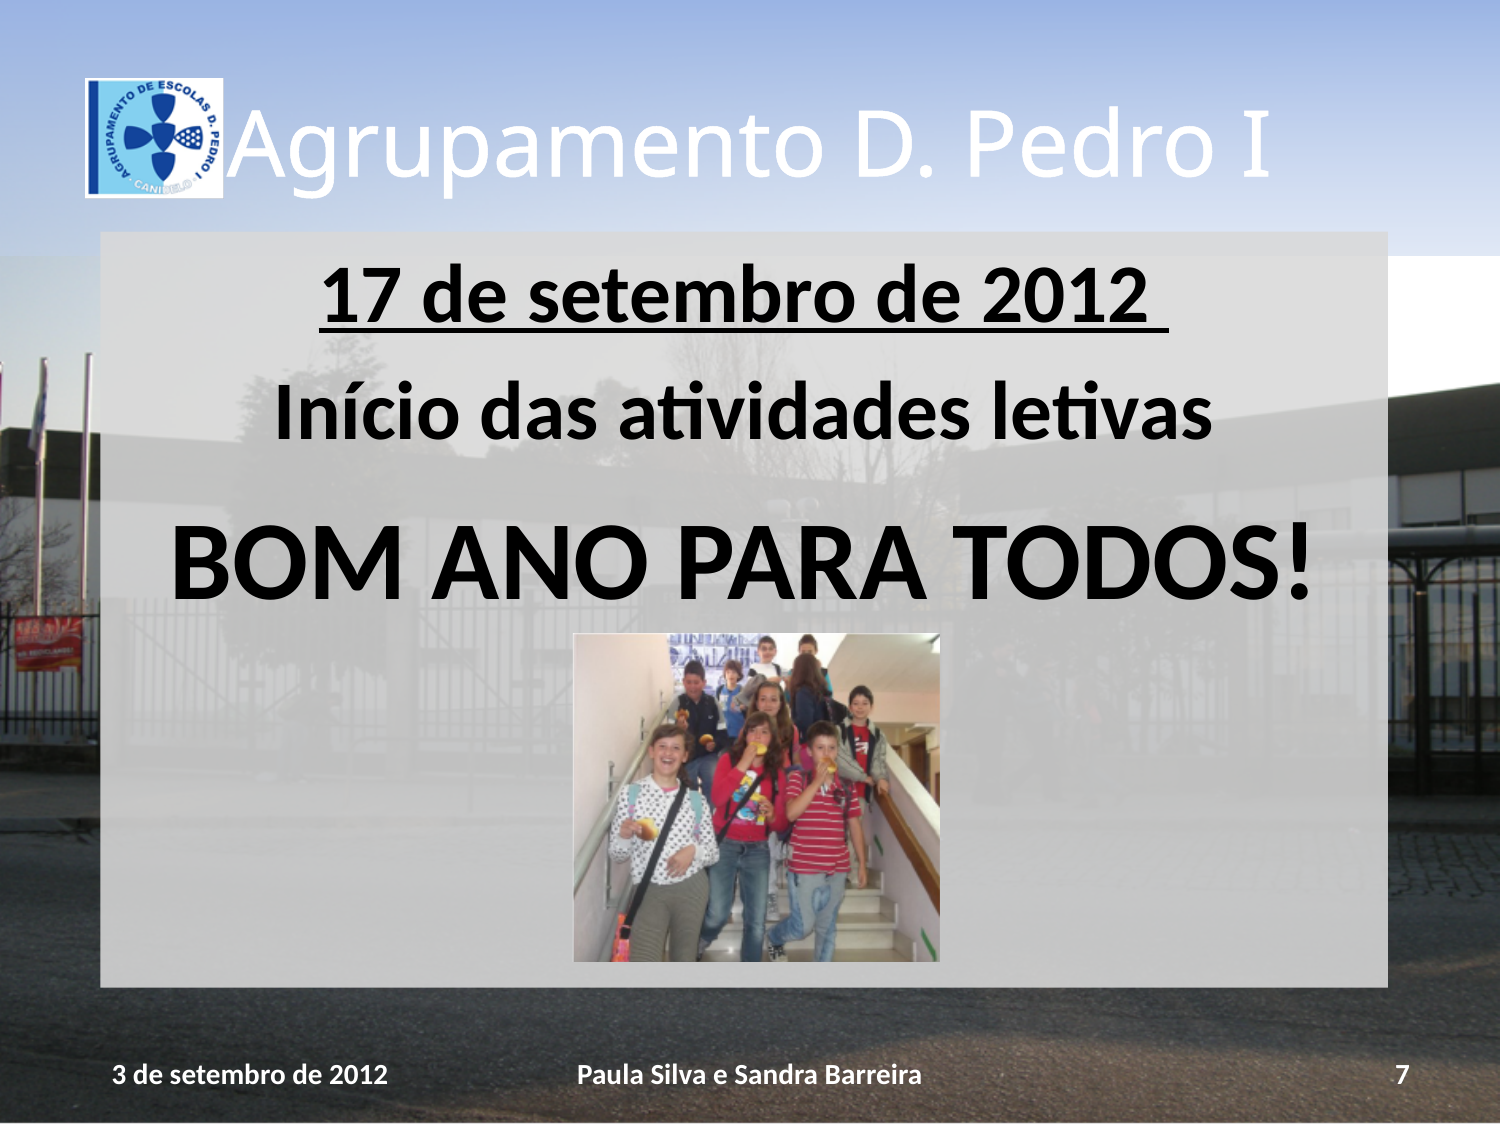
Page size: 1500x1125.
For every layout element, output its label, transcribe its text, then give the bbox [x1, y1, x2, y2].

title Agrupamento D. Pedro I [112, 19, 1388, 231]
footer Paula Silva e Sandra Barreira [512, 1042, 988, 1103]
slide_number 7 [1074, 1042, 1425, 1103]
picture [0, 256, 1500, 1125]
picture [85, 78, 112, 200]
subtitle 17 de setembro de 2012 Início das atividades letivas BOM ANO PARA TODOS! [100, 231, 1389, 988]
picture [572, 633, 941, 962]
slide_number 3 de setembro de 2012 [75, 1042, 425, 1103]
